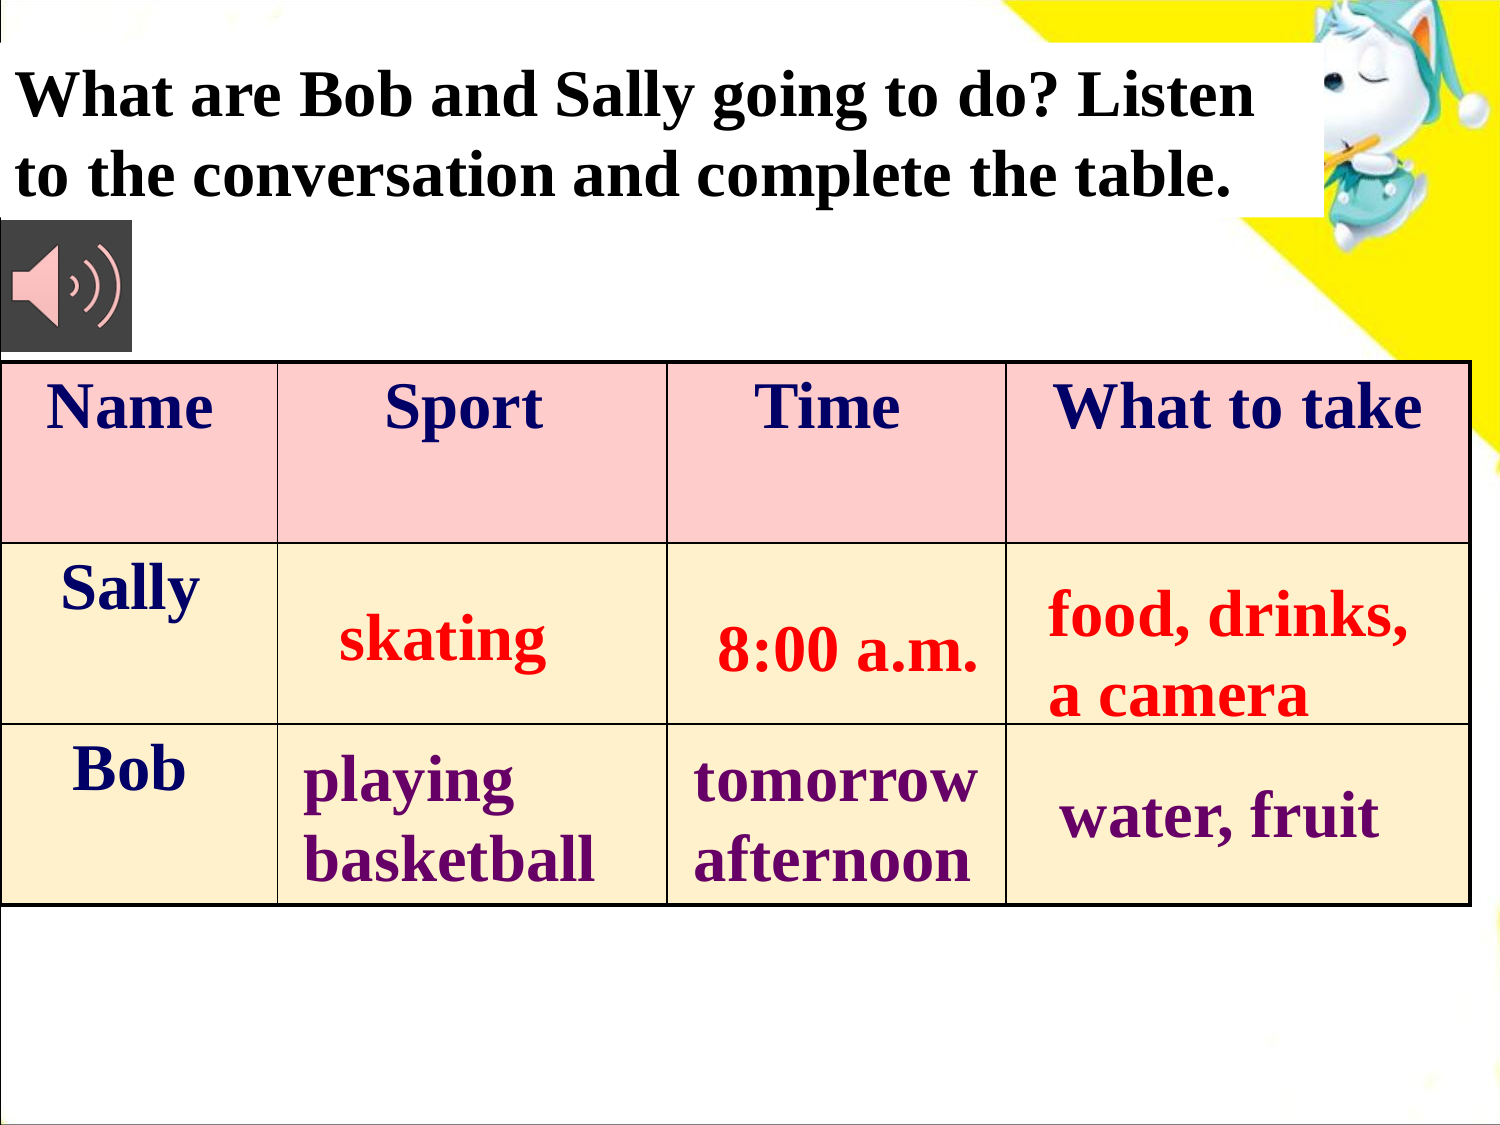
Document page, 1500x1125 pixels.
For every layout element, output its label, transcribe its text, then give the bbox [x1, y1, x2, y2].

table_header Sport [278, 364, 666, 542]
text_box What are Bob and Sally going to do? Listen to the conversation and complete the table. [0, 42, 1325, 218]
text_box water, fruit [1045, 763, 1447, 858]
text_box food, drinks, a camera [1033, 562, 1459, 738]
table_cell [278, 544, 666, 723]
table_cell [668, 544, 1005, 723]
table_header What to take [1007, 364, 1468, 542]
table_cell [278, 725, 666, 903]
text_box tomorrow afternoon [679, 727, 1011, 903]
table_cell [1007, 725, 1468, 903]
text_box playing basketball [289, 727, 679, 903]
text_box skating [324, 586, 585, 681]
table_header Name [2, 364, 277, 542]
table_header Time [668, 364, 1005, 542]
picture [0, 0, 1500, 1125]
table_cell Sally [2, 544, 277, 723]
table_cell Bob [2, 725, 277, 903]
text_box 8:00 a.m. [702, 597, 1011, 693]
table_cell [1007, 544, 1468, 723]
